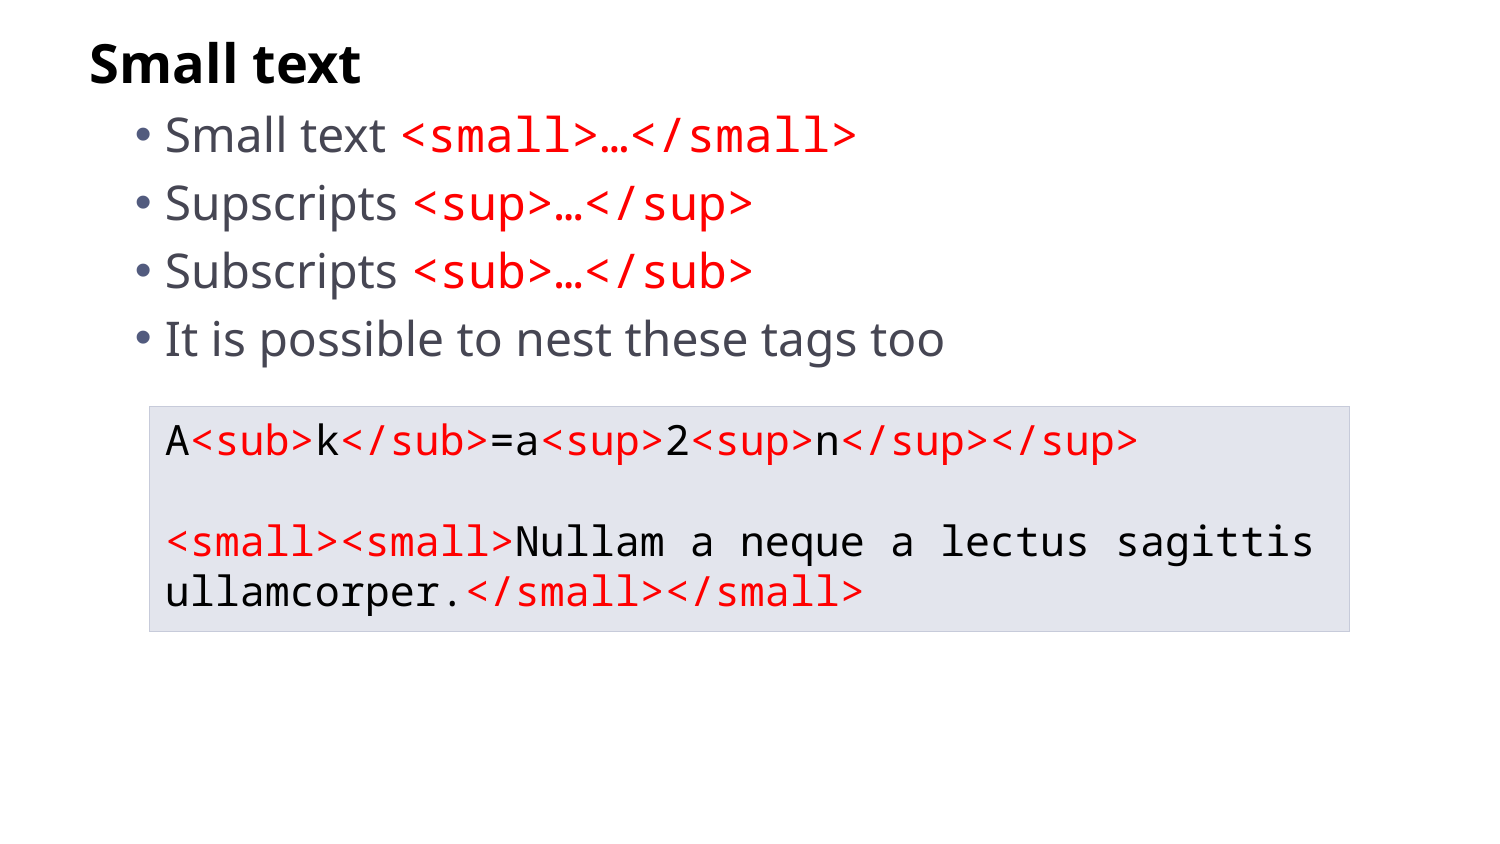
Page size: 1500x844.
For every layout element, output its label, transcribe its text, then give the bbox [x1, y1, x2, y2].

text_box A<sub>k</sub>=a<sup>2<sup>n</sup></sup> <small><small>Nullam a neque a lectus sagittis ullamcorper.</small></small> [149, 406, 1350, 632]
list Small text Small text <small>…</small> Supscripts <sup>…</sup> Subscripts <sub>…</sub> It is possible to nest these tags too [75, 21, 1475, 835]
